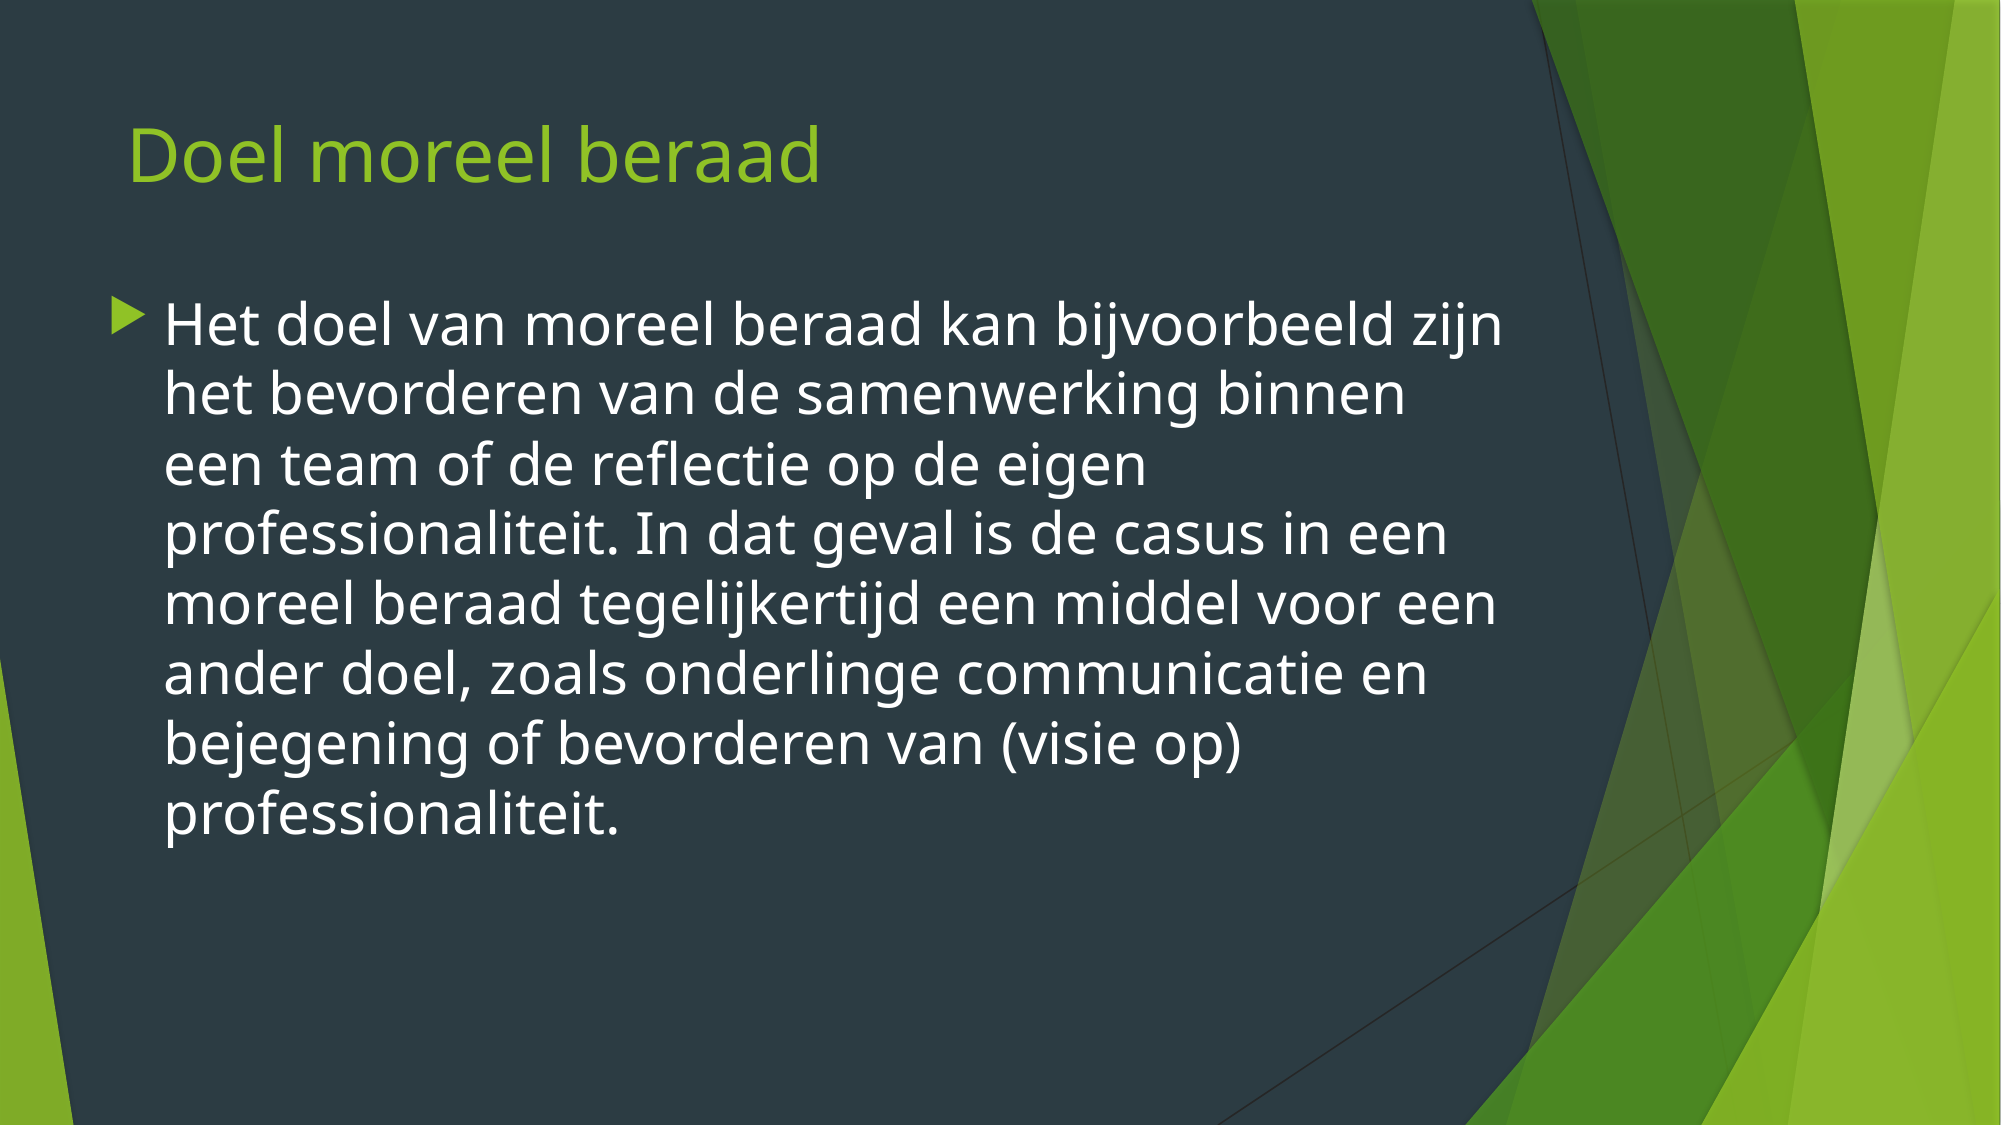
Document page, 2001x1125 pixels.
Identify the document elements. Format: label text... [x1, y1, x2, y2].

title Doel moreel beraad [111, 99, 1522, 279]
list Het doel van moreel beraad kan bijvoorbeeld zijn het bevorderen van de samenwerking binnen een team of de reflectie op de eigen professionaliteit. In dat geval is de casus in een moreel beraad tegelijkertijd een middel voor een ander doel, zoals onderlinge communicatie en bejegening of bevorderen van (visie op) professionaliteit. [92, 279, 1538, 960]
